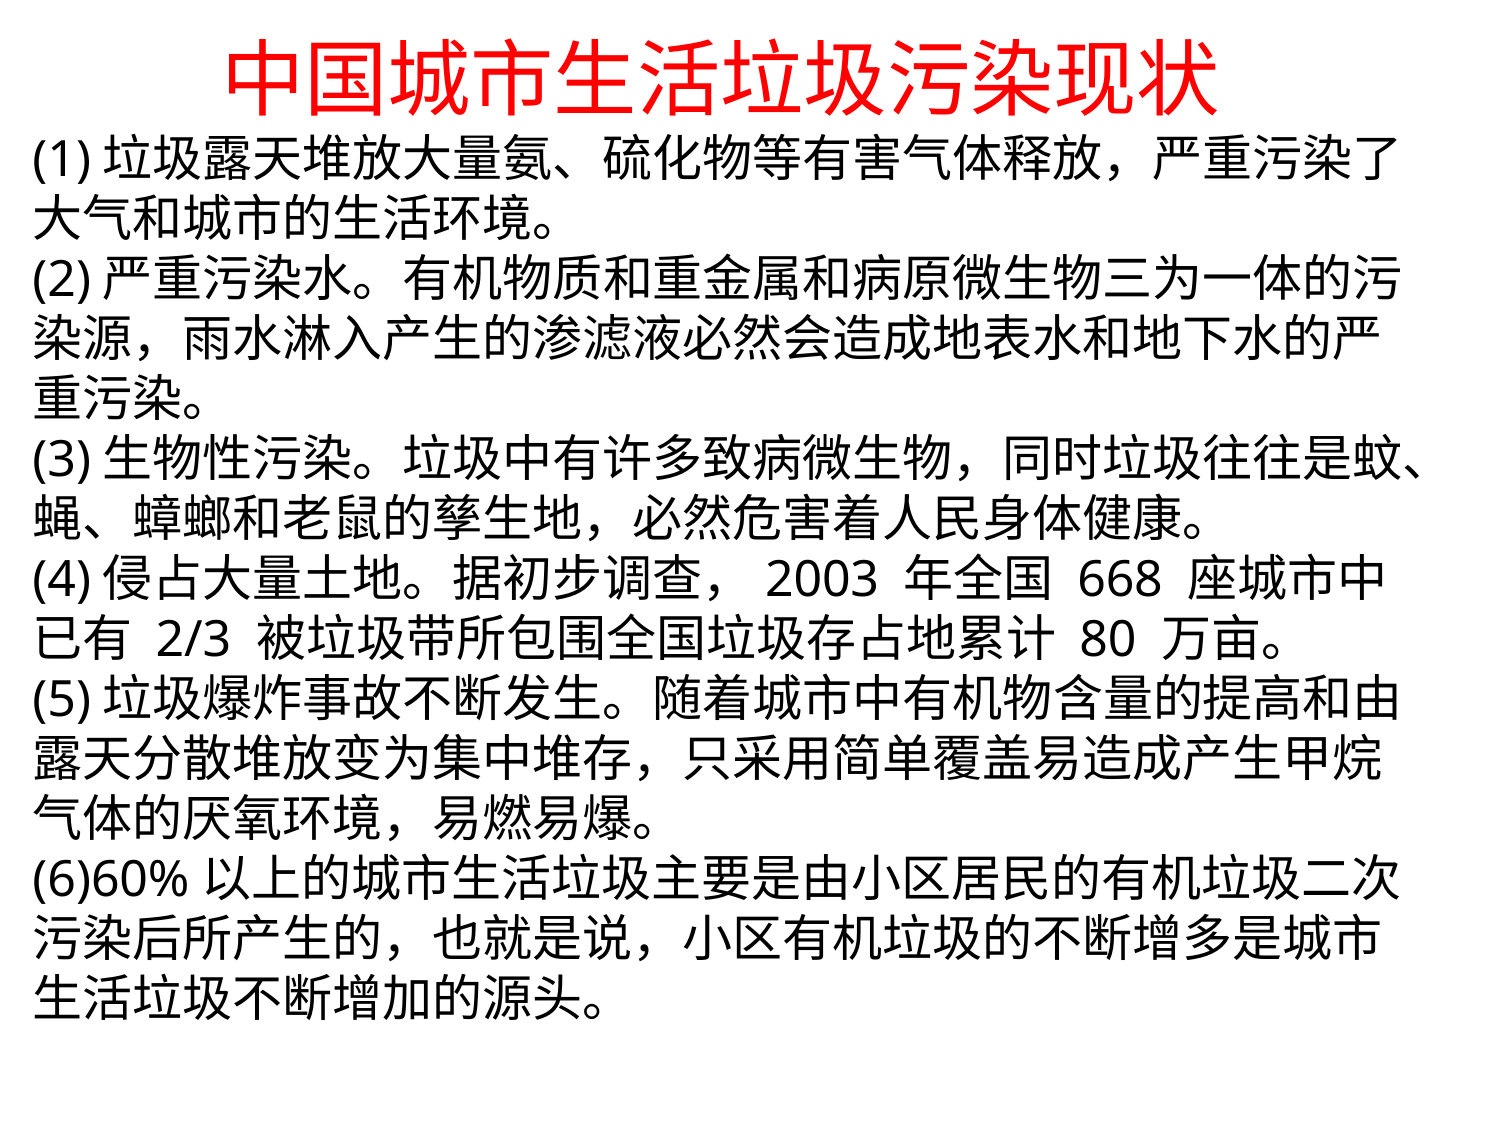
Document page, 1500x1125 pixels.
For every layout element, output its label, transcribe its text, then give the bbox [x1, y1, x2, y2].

text_box 中国城市生活垃圾污染现状 (1)垃圾露天堆放大量氨、硫化物等有害气体释放，严重污染了大气和城市的生活环境。 (2)严重污染水。有机物质和重金属和病原微生物三为一体的污染源，雨水淋入产生的渗滤液必然会造成地表水和地下水的严重污染。 (3)生物性污染。垃圾中有许多致病微生物，同时垃圾往往是蚊、蝇、蟑螂和老鼠的孳生地，必然危害着人民身体健康。 (4)侵占大量土地。据初步调查，2003 年全国 668 座城市中已有 2/3 被垃圾带所包围全国垃圾存占地累计 80 万亩。 (5)垃圾爆炸事故不断发生。随着城市中有机物含量的提高和由露天分散堆放变为集中堆存，只采用简单覆盖易造成产生甲烷气体的厌氧环境，易燃易爆。 (6)60%以上的城市生活垃圾主要是由小区居民的有机垃圾二次污染后所产生的，也就是说，小区有机垃圾的不断增多是城市生活垃圾不断增加的源头。 [17, 19, 1424, 1034]
